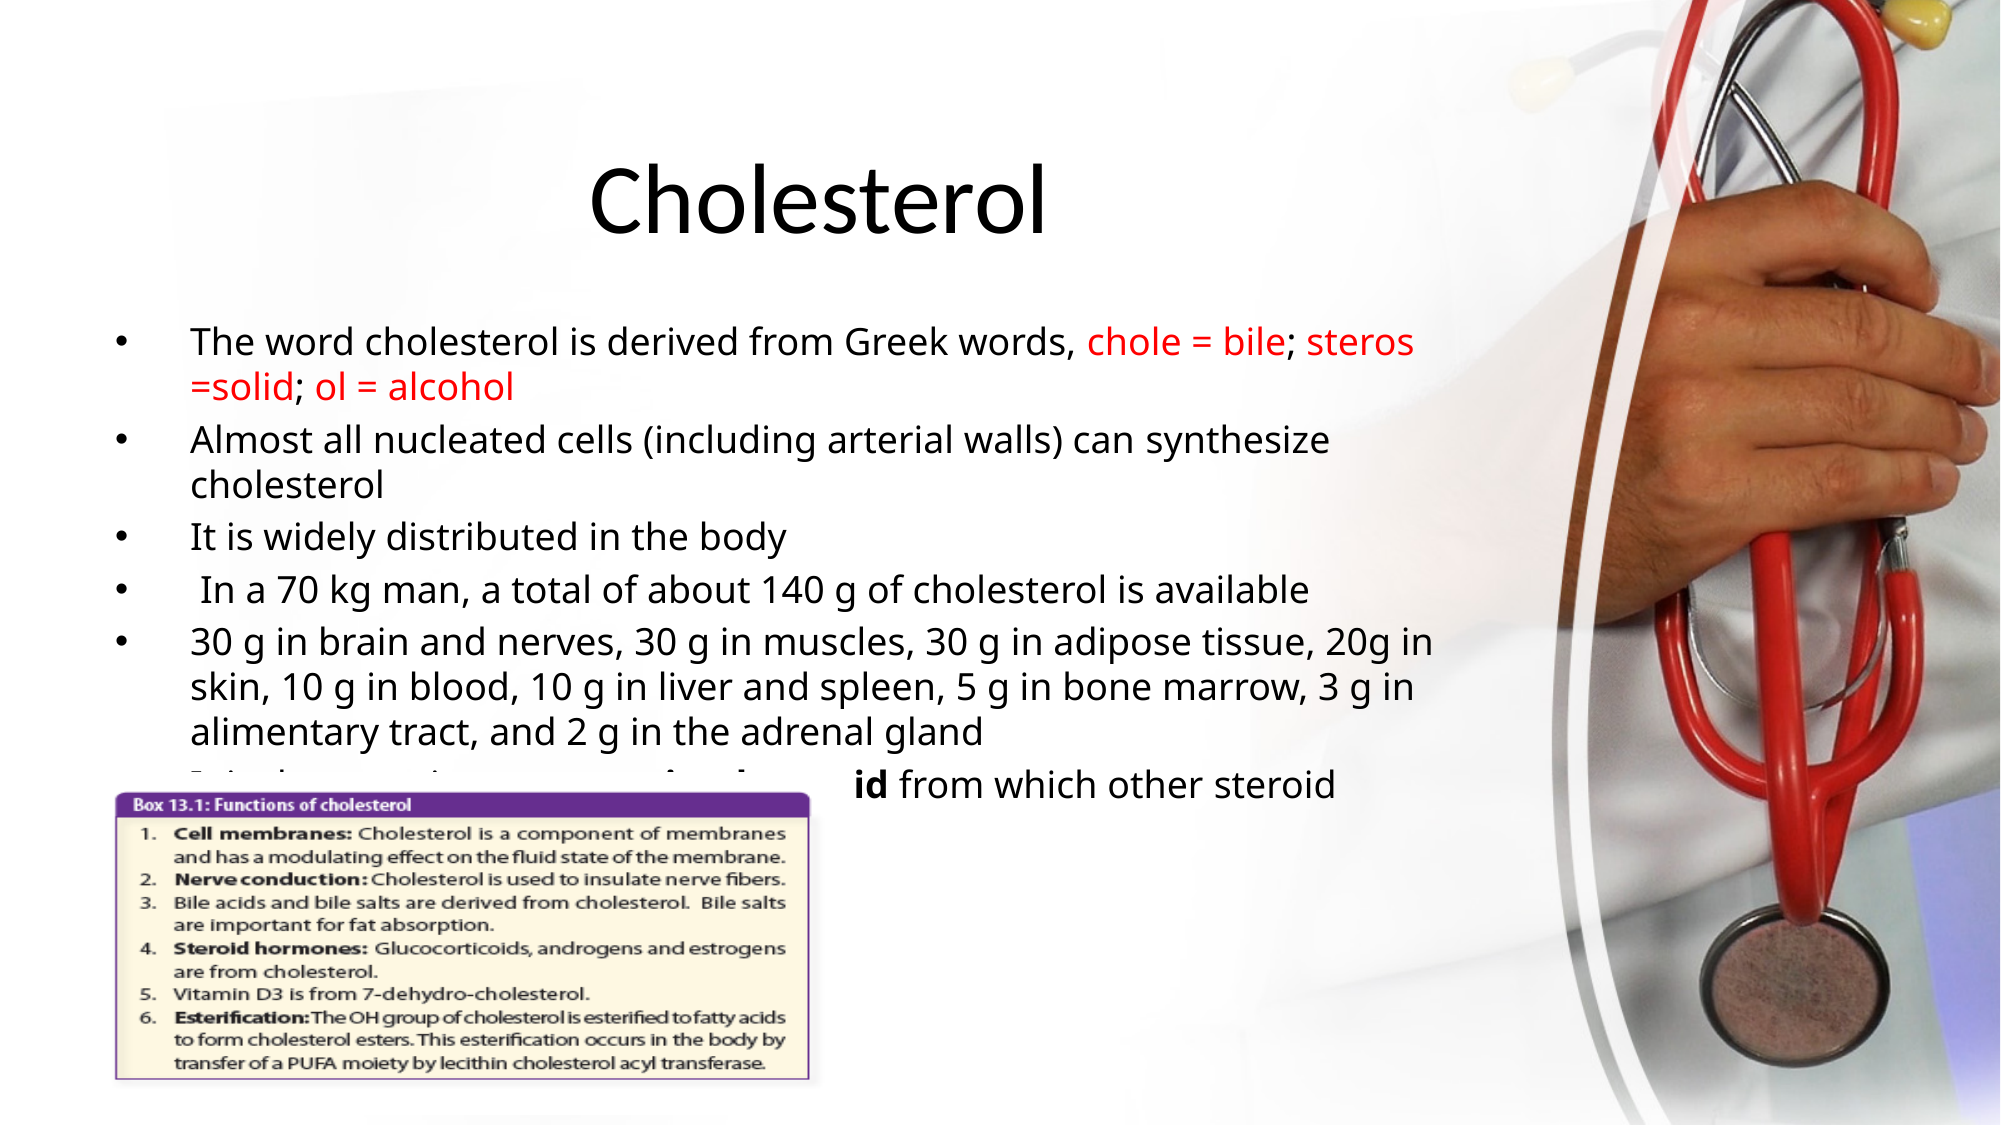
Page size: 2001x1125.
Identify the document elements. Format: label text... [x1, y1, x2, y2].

picture [0, 0, 2001, 1125]
title Cholesterol [99, 110, 1540, 278]
list The word cholesterol is derived from Greek words, chole = bile; steros =solid; ol = alcohol Almost all nucleated cells (including arterial walls) can synthesize cholesterol It is widely distributed in the body In a 70 kg man, a total of about 140 g of cholesterol is available 30 g in brain and nerves, 30 g in muscles, 30 g in adipose tissue, 20g in skin, 10 g in blood, 10 g in liver and spleen, 5 g in bone marrow, 3 g in alimentary tract, and 2 g in the adrenal gland It is the most important animal steroid from which other steroid compounds are formed [100, 310, 1537, 1043]
